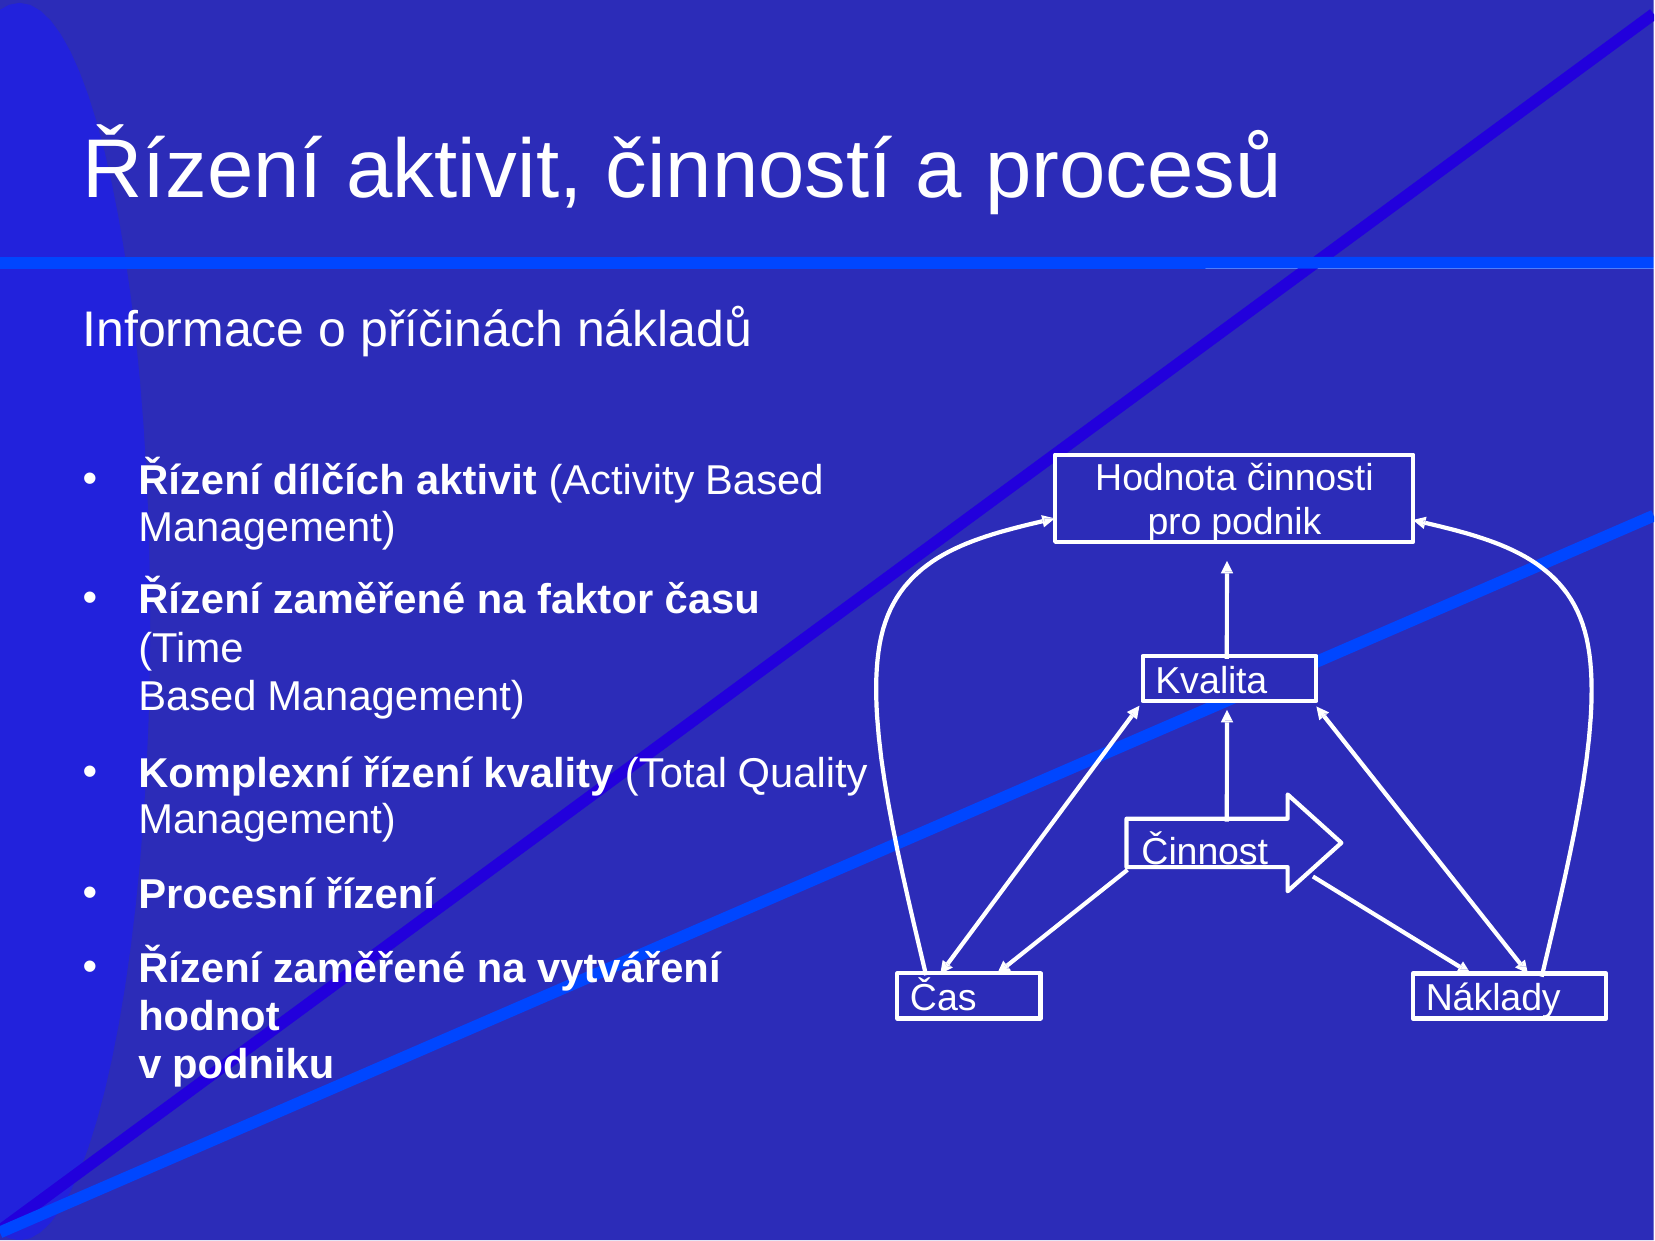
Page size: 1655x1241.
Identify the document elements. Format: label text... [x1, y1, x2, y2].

text_box [940, 705, 1140, 974]
text_box [874, 515, 1055, 976]
text_box [1220, 709, 1234, 822]
text_box [1126, 794, 1342, 892]
text_box Řízení dílčích aktivit (Activity Based Management) Řízení zaměřené na faktor času (Time Based Management) Komplexní řízení kvality (Total Quality Management) Procesní řízení Řízení zaměřené na vytváření hodnot v podniku [80, 456, 878, 1088]
text_box Čas [897, 973, 1041, 1019]
text_box Informace o příčinách nákladů [80, 296, 754, 357]
text_box Náklady [1412, 973, 1607, 1019]
text_box Činnost [1139, 827, 1271, 873]
title Řízení aktivit, činností a procesů [80, 67, 1574, 321]
text_box Hodnota činnosti pro podnik [1055, 454, 1414, 542]
text_box [997, 868, 1129, 974]
text_box [1412, 516, 1594, 978]
text_box [1311, 874, 1471, 974]
text_box Kvalita [1142, 655, 1317, 701]
text_box [1220, 560, 1234, 659]
text_box [1316, 706, 1528, 974]
